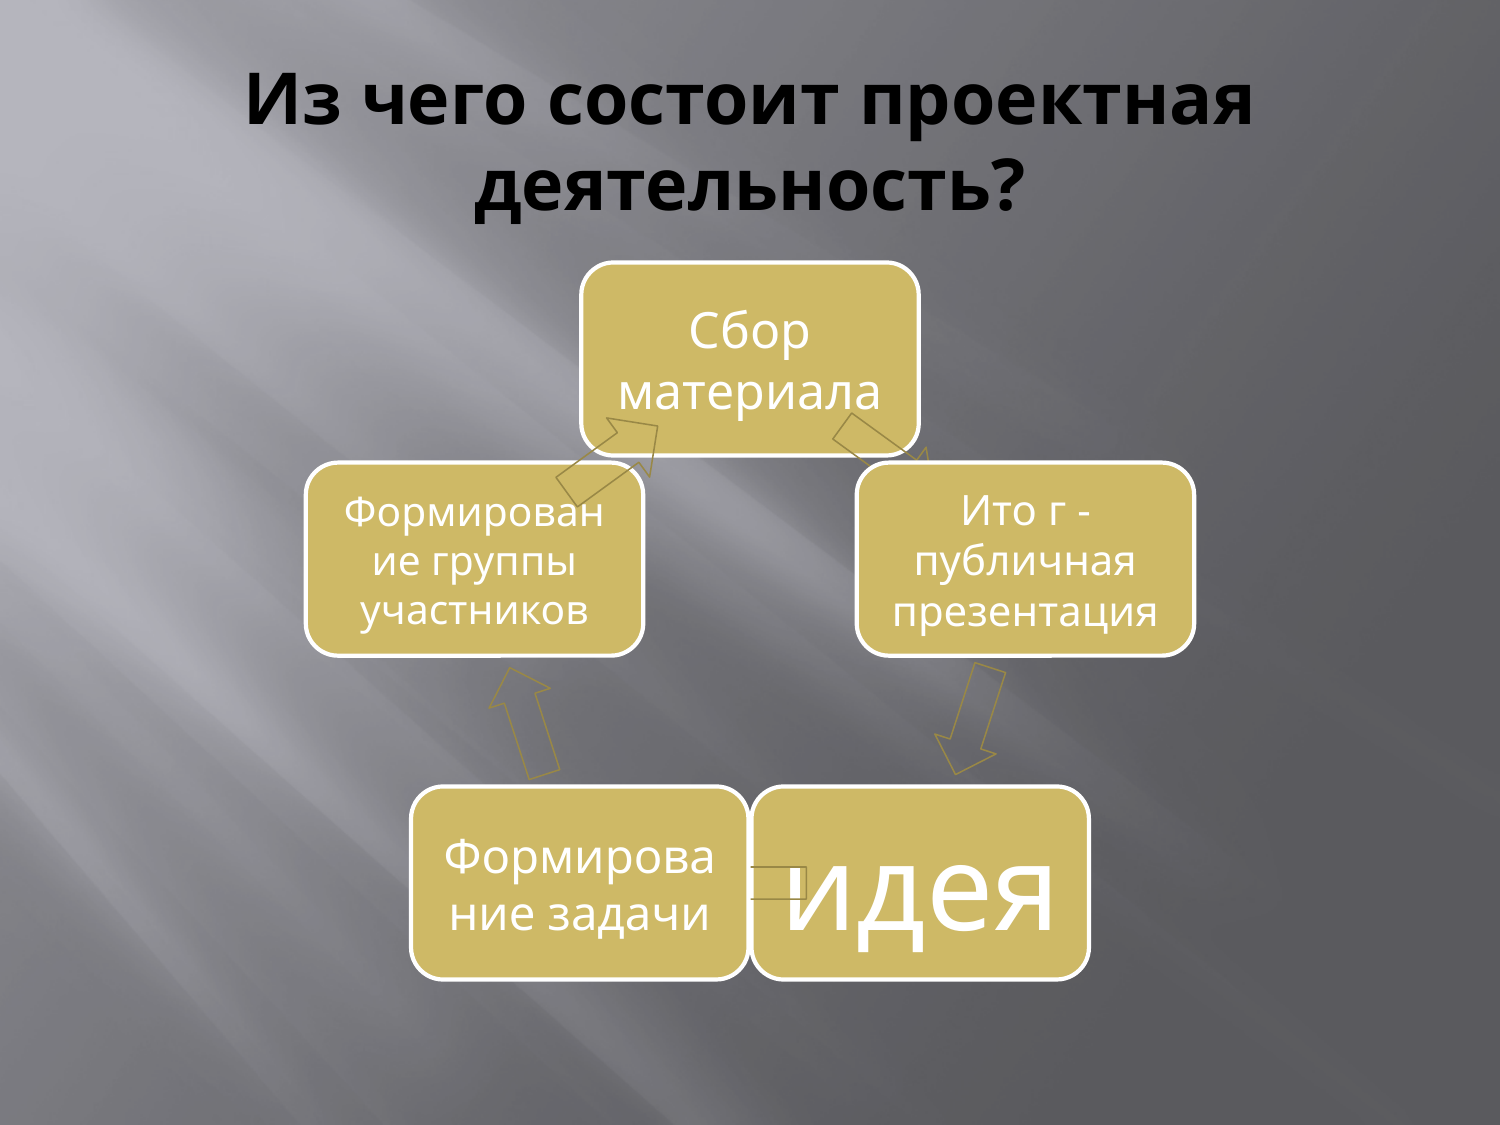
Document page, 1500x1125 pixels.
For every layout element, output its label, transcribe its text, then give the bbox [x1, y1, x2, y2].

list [74, 262, 1426, 1036]
title Из чего состоит проектная деятельность? [75, 45, 1425, 233]
